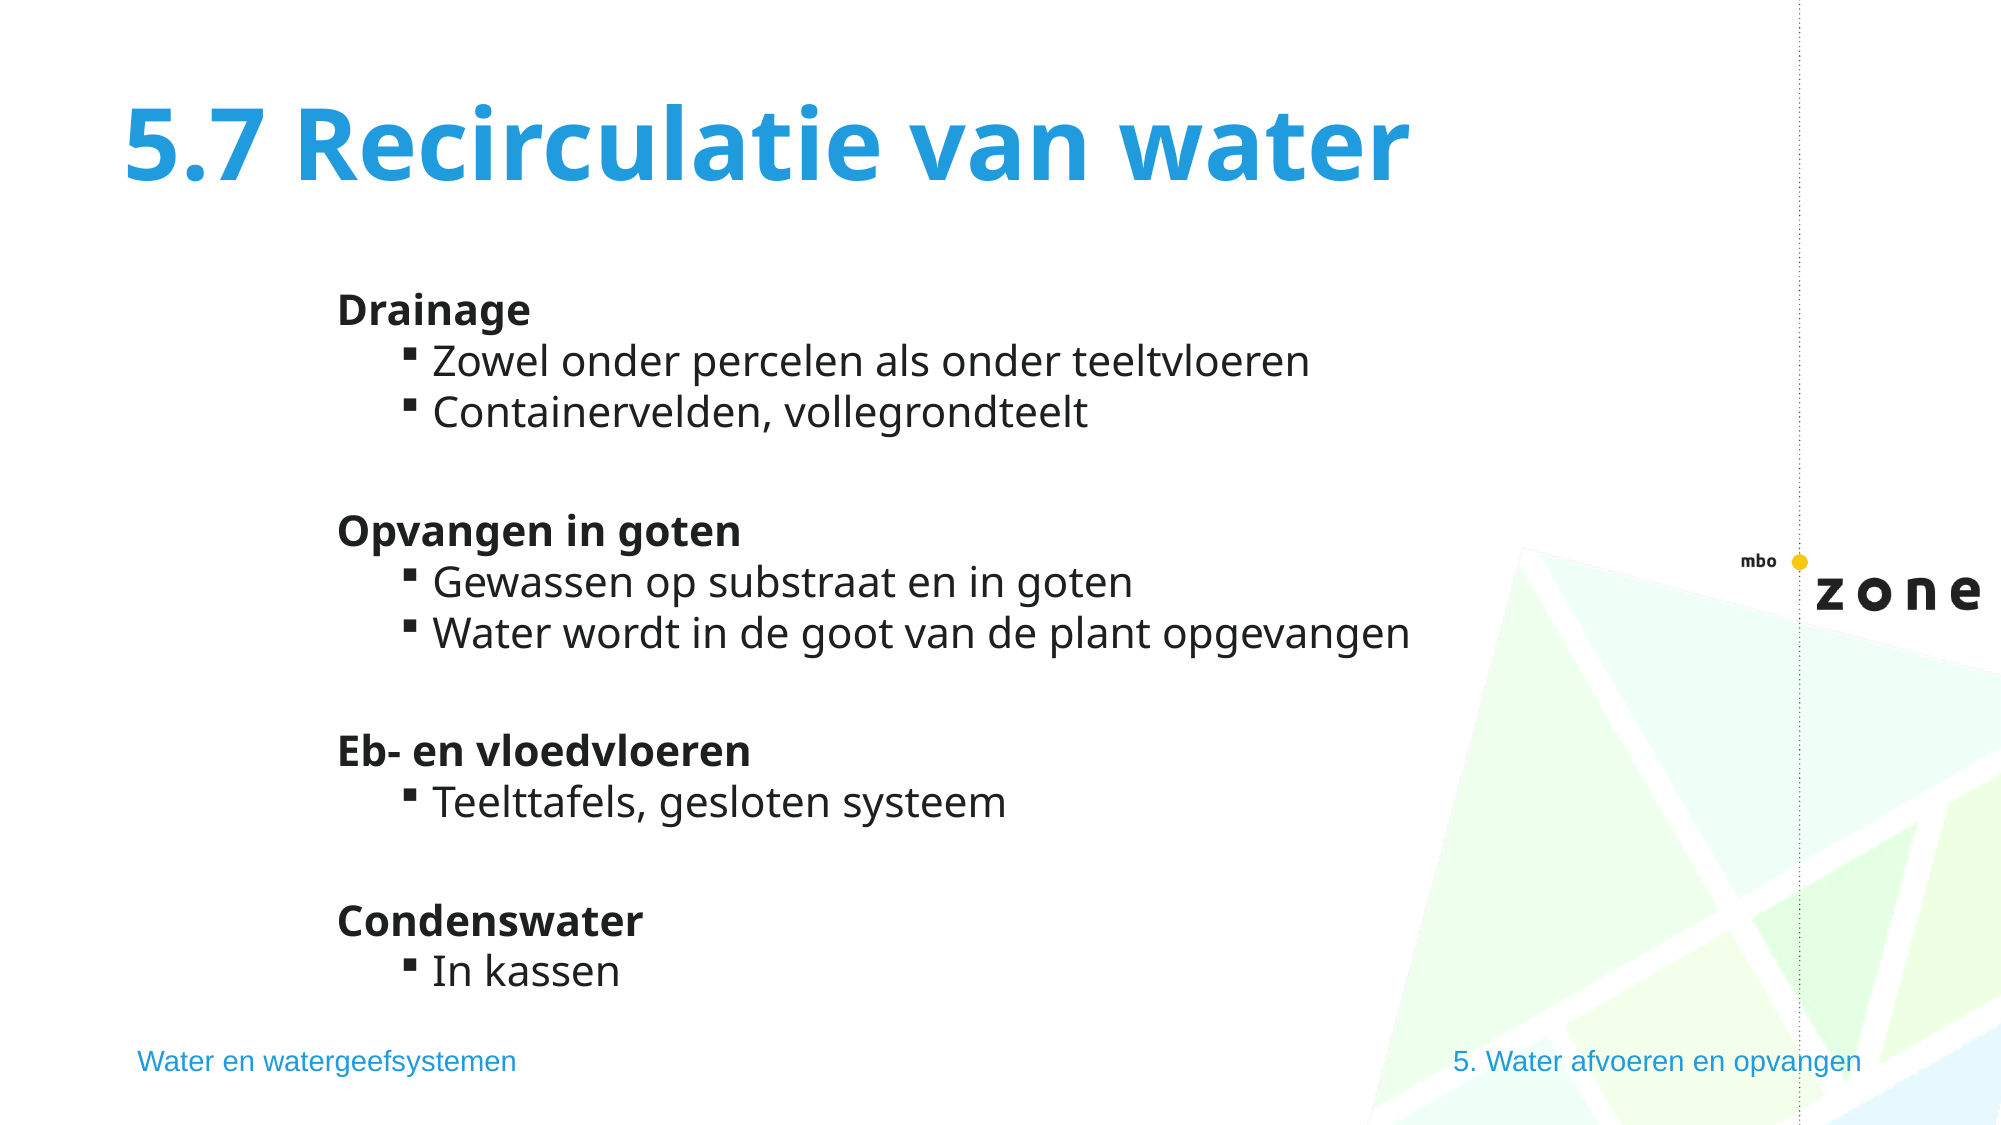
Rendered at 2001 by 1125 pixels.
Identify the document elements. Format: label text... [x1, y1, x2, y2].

list Drainage Zowel onder percelen als onder teeltvloeren Containervelden, vollegrondteelt Opvangen in goten Gewassen op substraat en in goten Water wordt in de goot van de plant opgevangen Eb- en vloedvloeren Teelttafels, gesloten systeem Condenswater In kassen [336, 283, 1607, 998]
list Water en watergeefsystemen [137, 1042, 639, 1103]
title 5.7 Recirculatie van water [124, 94, 1607, 272]
picture [1596, 0, 2001, 1125]
list 5. Water afvoeren en opvangen [1334, 1042, 1863, 1103]
